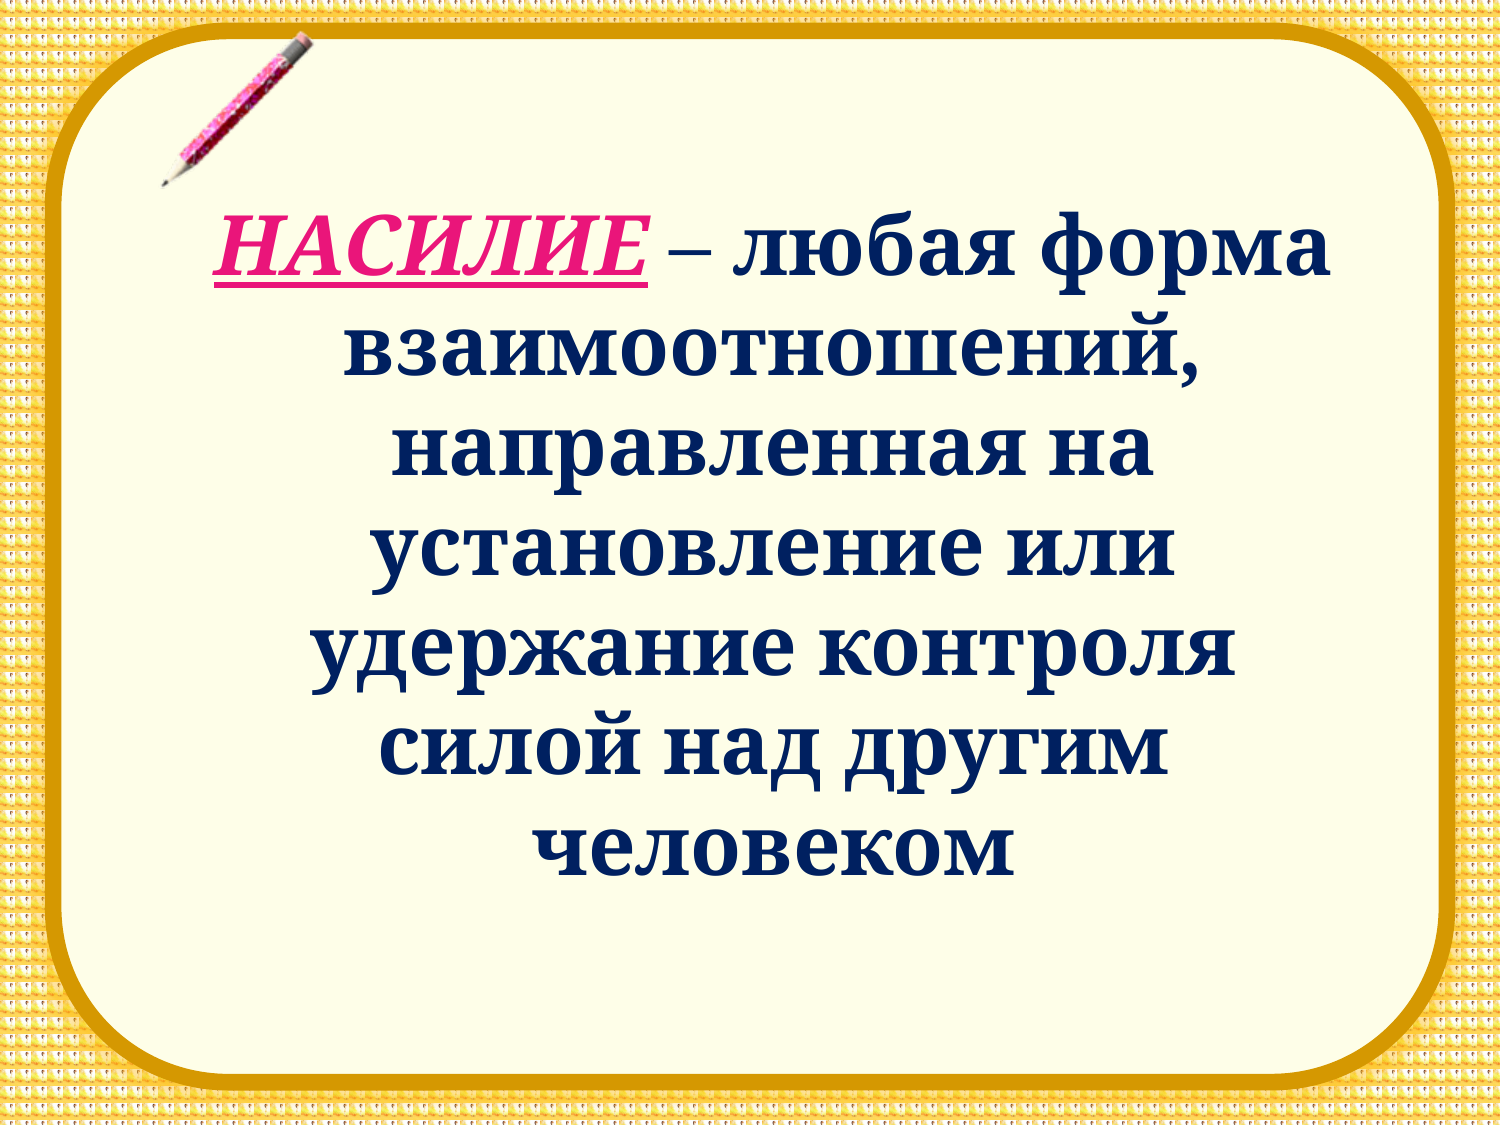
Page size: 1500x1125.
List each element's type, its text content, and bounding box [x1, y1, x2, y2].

text_box НАСИЛИЕ – любая форма взаимоотношений, направленная на установление или удержание контроля силой над другим человеком [153, 184, 1394, 900]
picture [0, 0, 1500, 1125]
